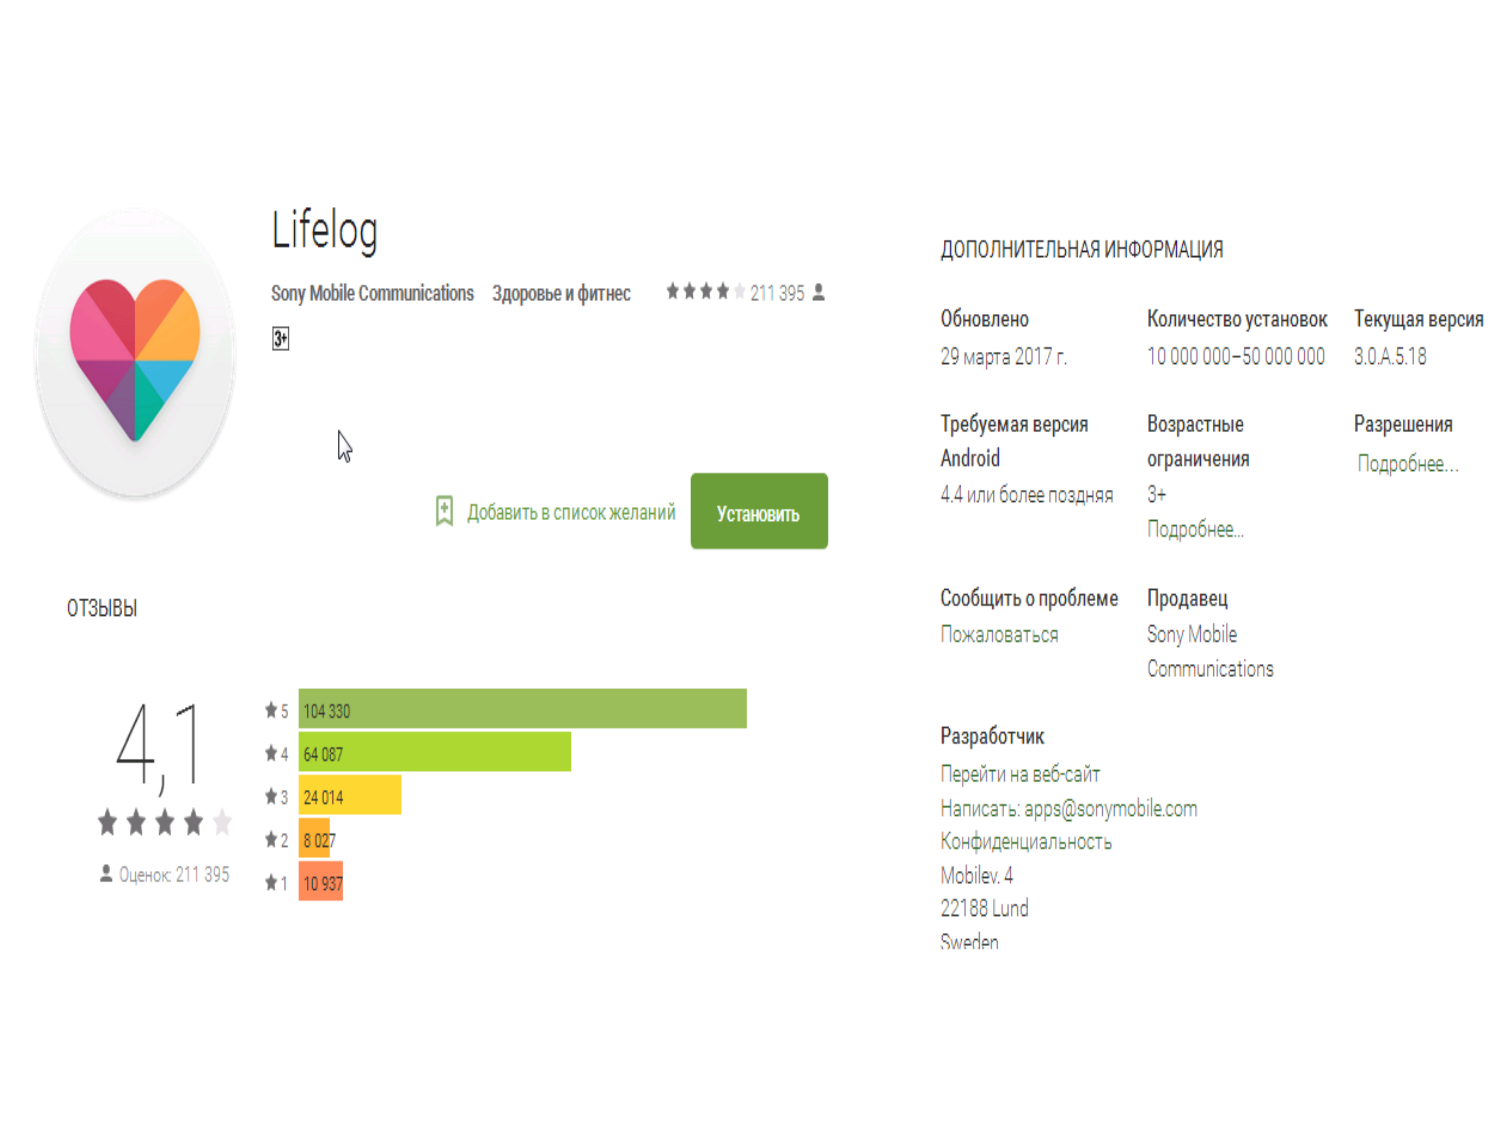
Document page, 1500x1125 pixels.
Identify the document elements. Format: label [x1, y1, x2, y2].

picture [0, 163, 1500, 959]
